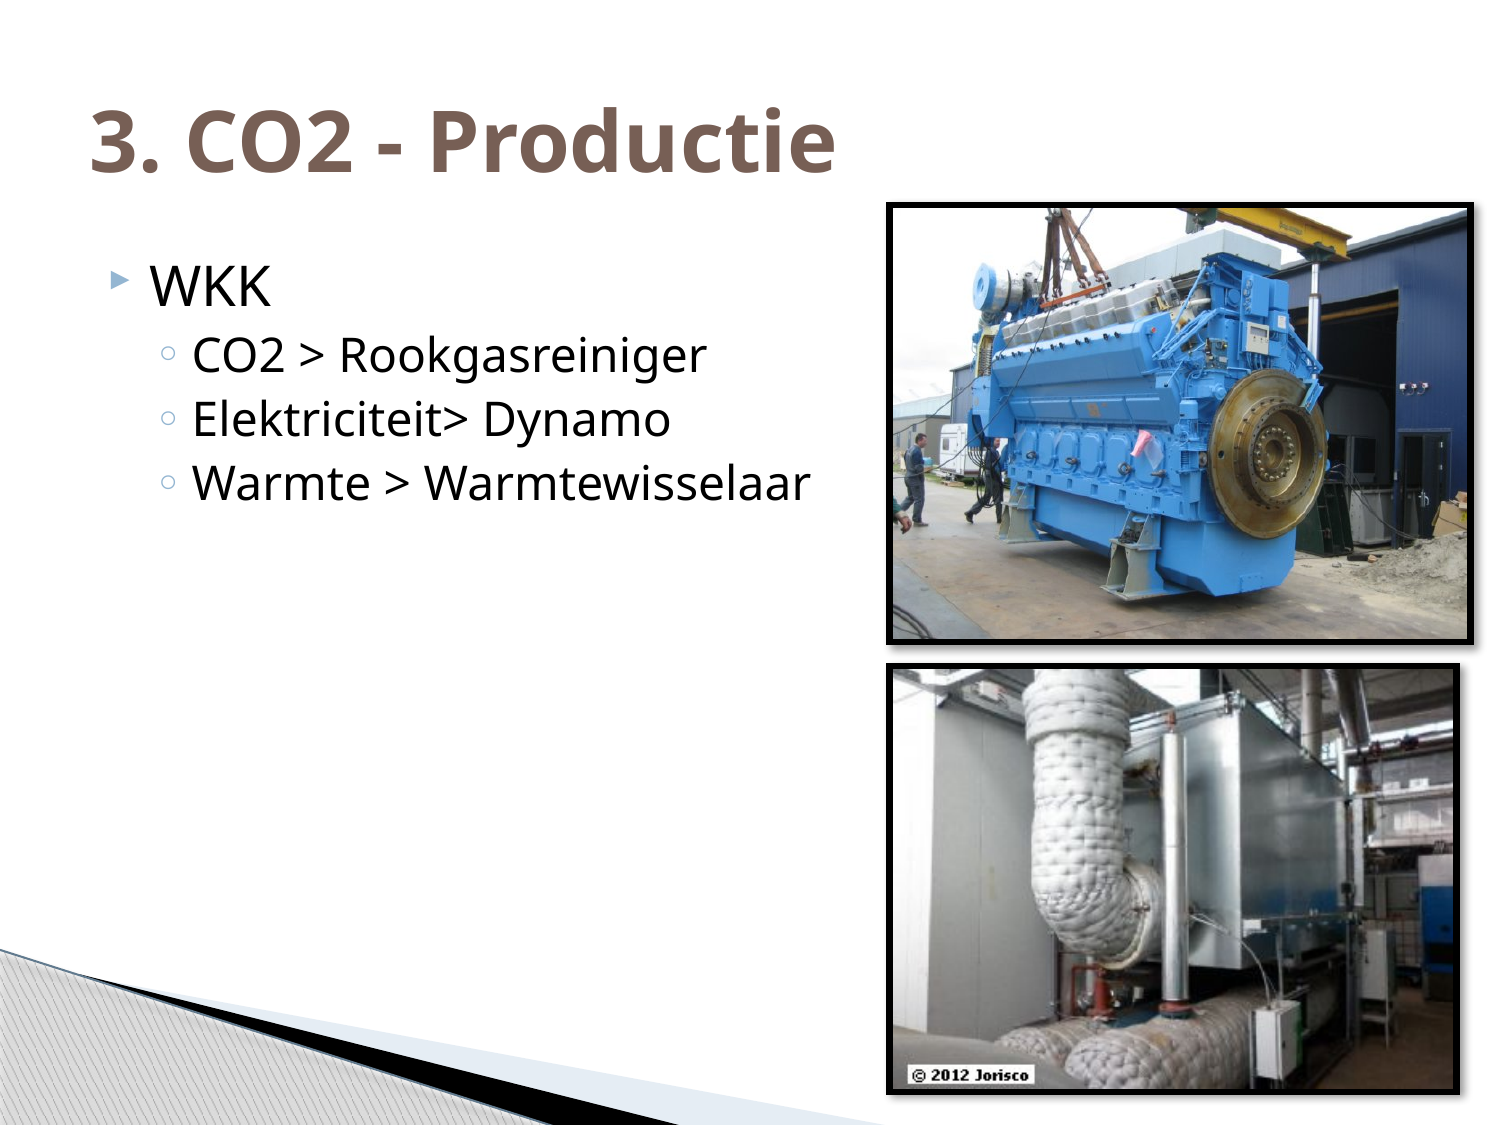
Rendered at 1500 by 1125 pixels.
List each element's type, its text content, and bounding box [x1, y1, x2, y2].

title 3. CO2 - Productie [75, 45, 1425, 233]
picture [892, 207, 1468, 640]
list WKK CO2 > Rookgasreiniger Elektriciteit> Dynamo Warmte > Warmtewisselaar [75, 243, 1425, 986]
picture [892, 668, 1454, 1089]
